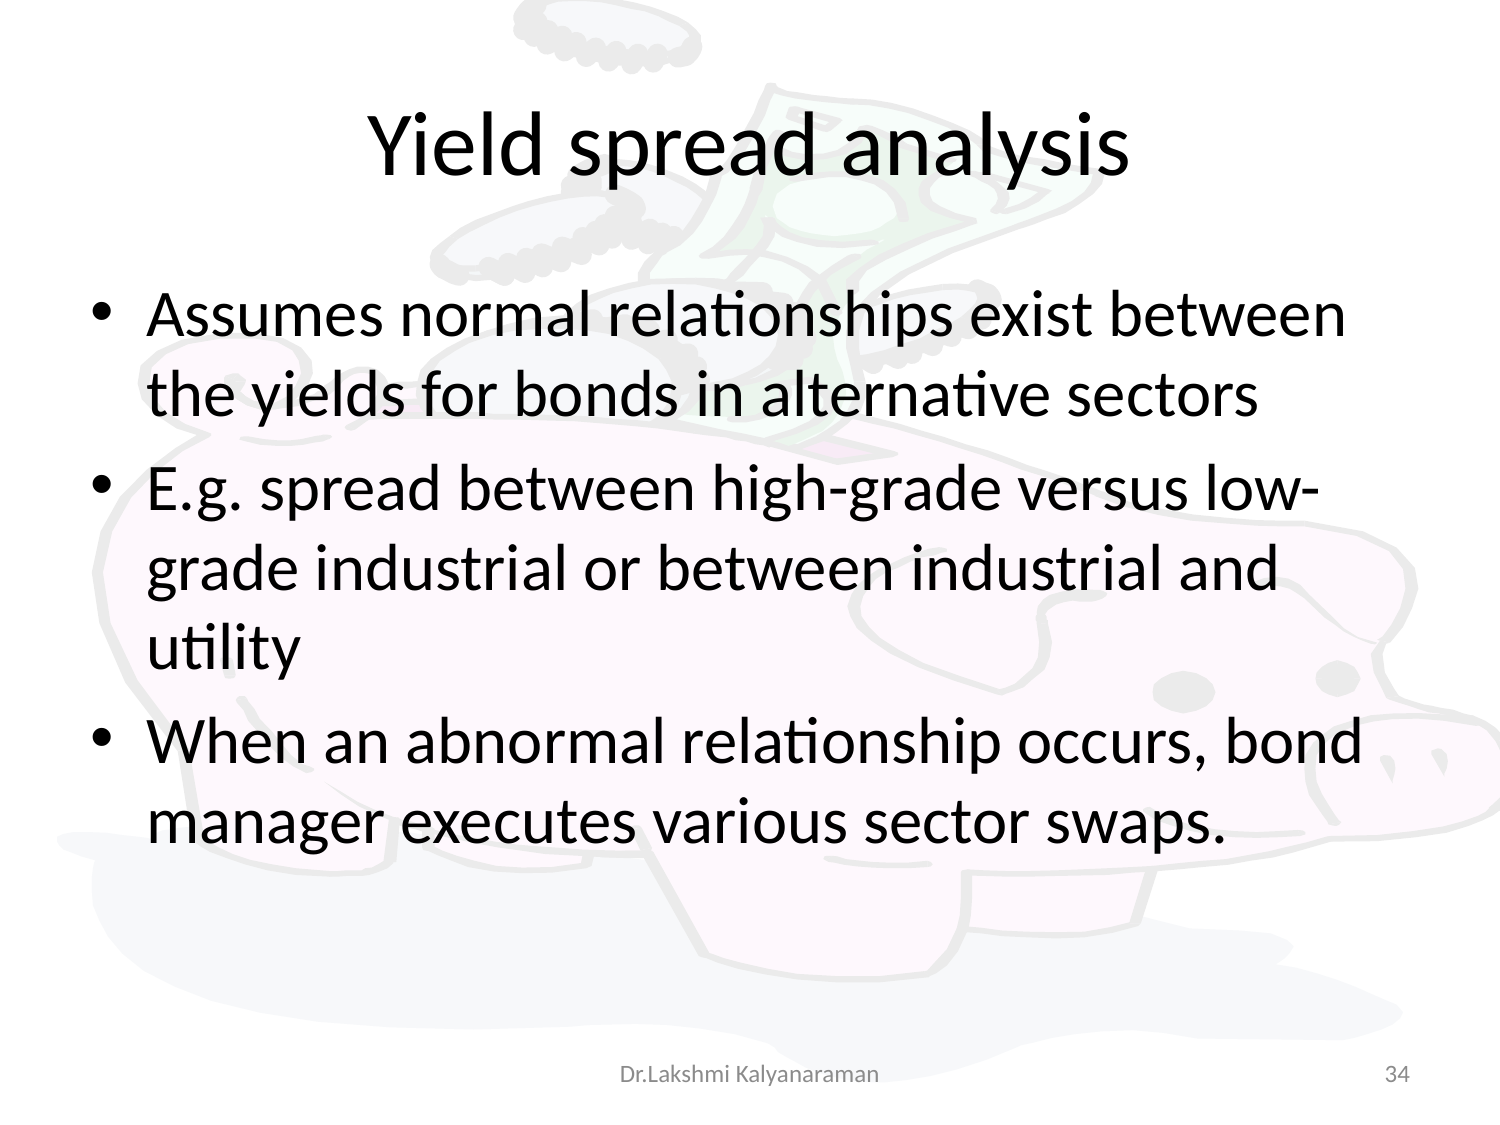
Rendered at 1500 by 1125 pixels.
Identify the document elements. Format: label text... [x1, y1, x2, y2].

footer Dr.Lakshmi Kalyanaraman [512, 1042, 988, 1103]
list Assumes normal relationships exist between the yields for bonds in alternative sectors E.g. spread between high-grade versus low-grade industrial or between industrial and utility When an abnormal relationship occurs, bond manager executes various sector swaps. [75, 262, 1425, 1005]
title Yield spread analysis [75, 45, 1425, 233]
slide_number 34 [1074, 1042, 1425, 1103]
